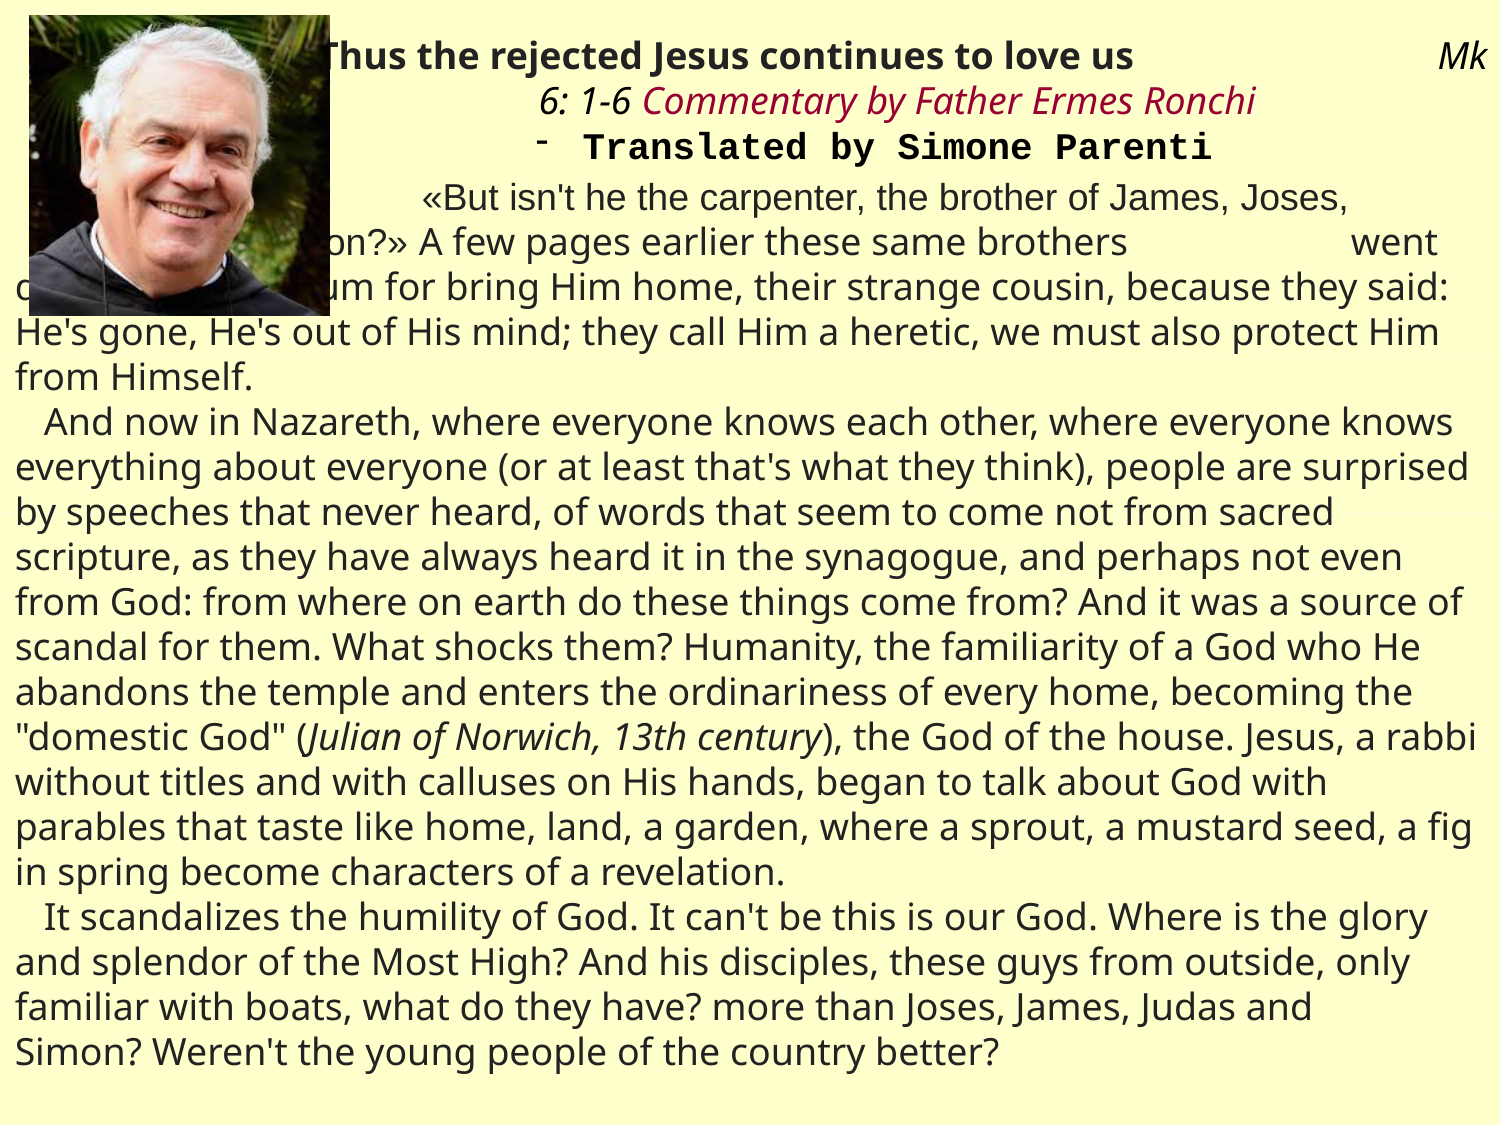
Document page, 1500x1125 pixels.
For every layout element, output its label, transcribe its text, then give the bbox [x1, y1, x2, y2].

text_box Thus the rejected Jesus continues to love us Mk 6: 1-6 Commentary by Father Ermes Ronchi Translated by Simone Parenti [330, 25, 1500, 175]
text_box «But isn't he the carpenter, the brother of James, Joses, Judas and Simon?» A few pages earlier these same brothers went down to Capernaum for bring Him home, their strange cousin, because they said: He's gone, He's out of His mind; they call Him a heretic, we must also protect Him from Himself. And now in Nazareth, where everyone knows each other, where everyone knows everything about everyone (or at least that's what they think), people are surprised by speeches that never heard, of words that seem to come not from sacred scripture, as they have always heard it in the synagogue, and perhaps not even from God: from where on earth do these things come from? And it was a source of scandal for them. What shocks them? Humanity, the familiarity of a God who He abandons the temple and enters the ordinariness of every home, becoming the "domestic God" (Julian of Norwich, 13th century), the God of the house. Jesus, a rabbi without titles and with calluses on His hands, began to talk about God with parables that taste like home, land, a garden, where a sprout, a mustard seed, a fig in spring become characters of a revelation. It scandalizes the humility of God. It can't be this is our God. Where is the glory and splendor of the Most High? And his disciples, these guys from outside, only familiar with boats, what do they have? more than Joses, James, Judas and Simon? Weren't the young people of the country better? [0, 165, 1500, 1081]
picture [29, 15, 330, 316]
